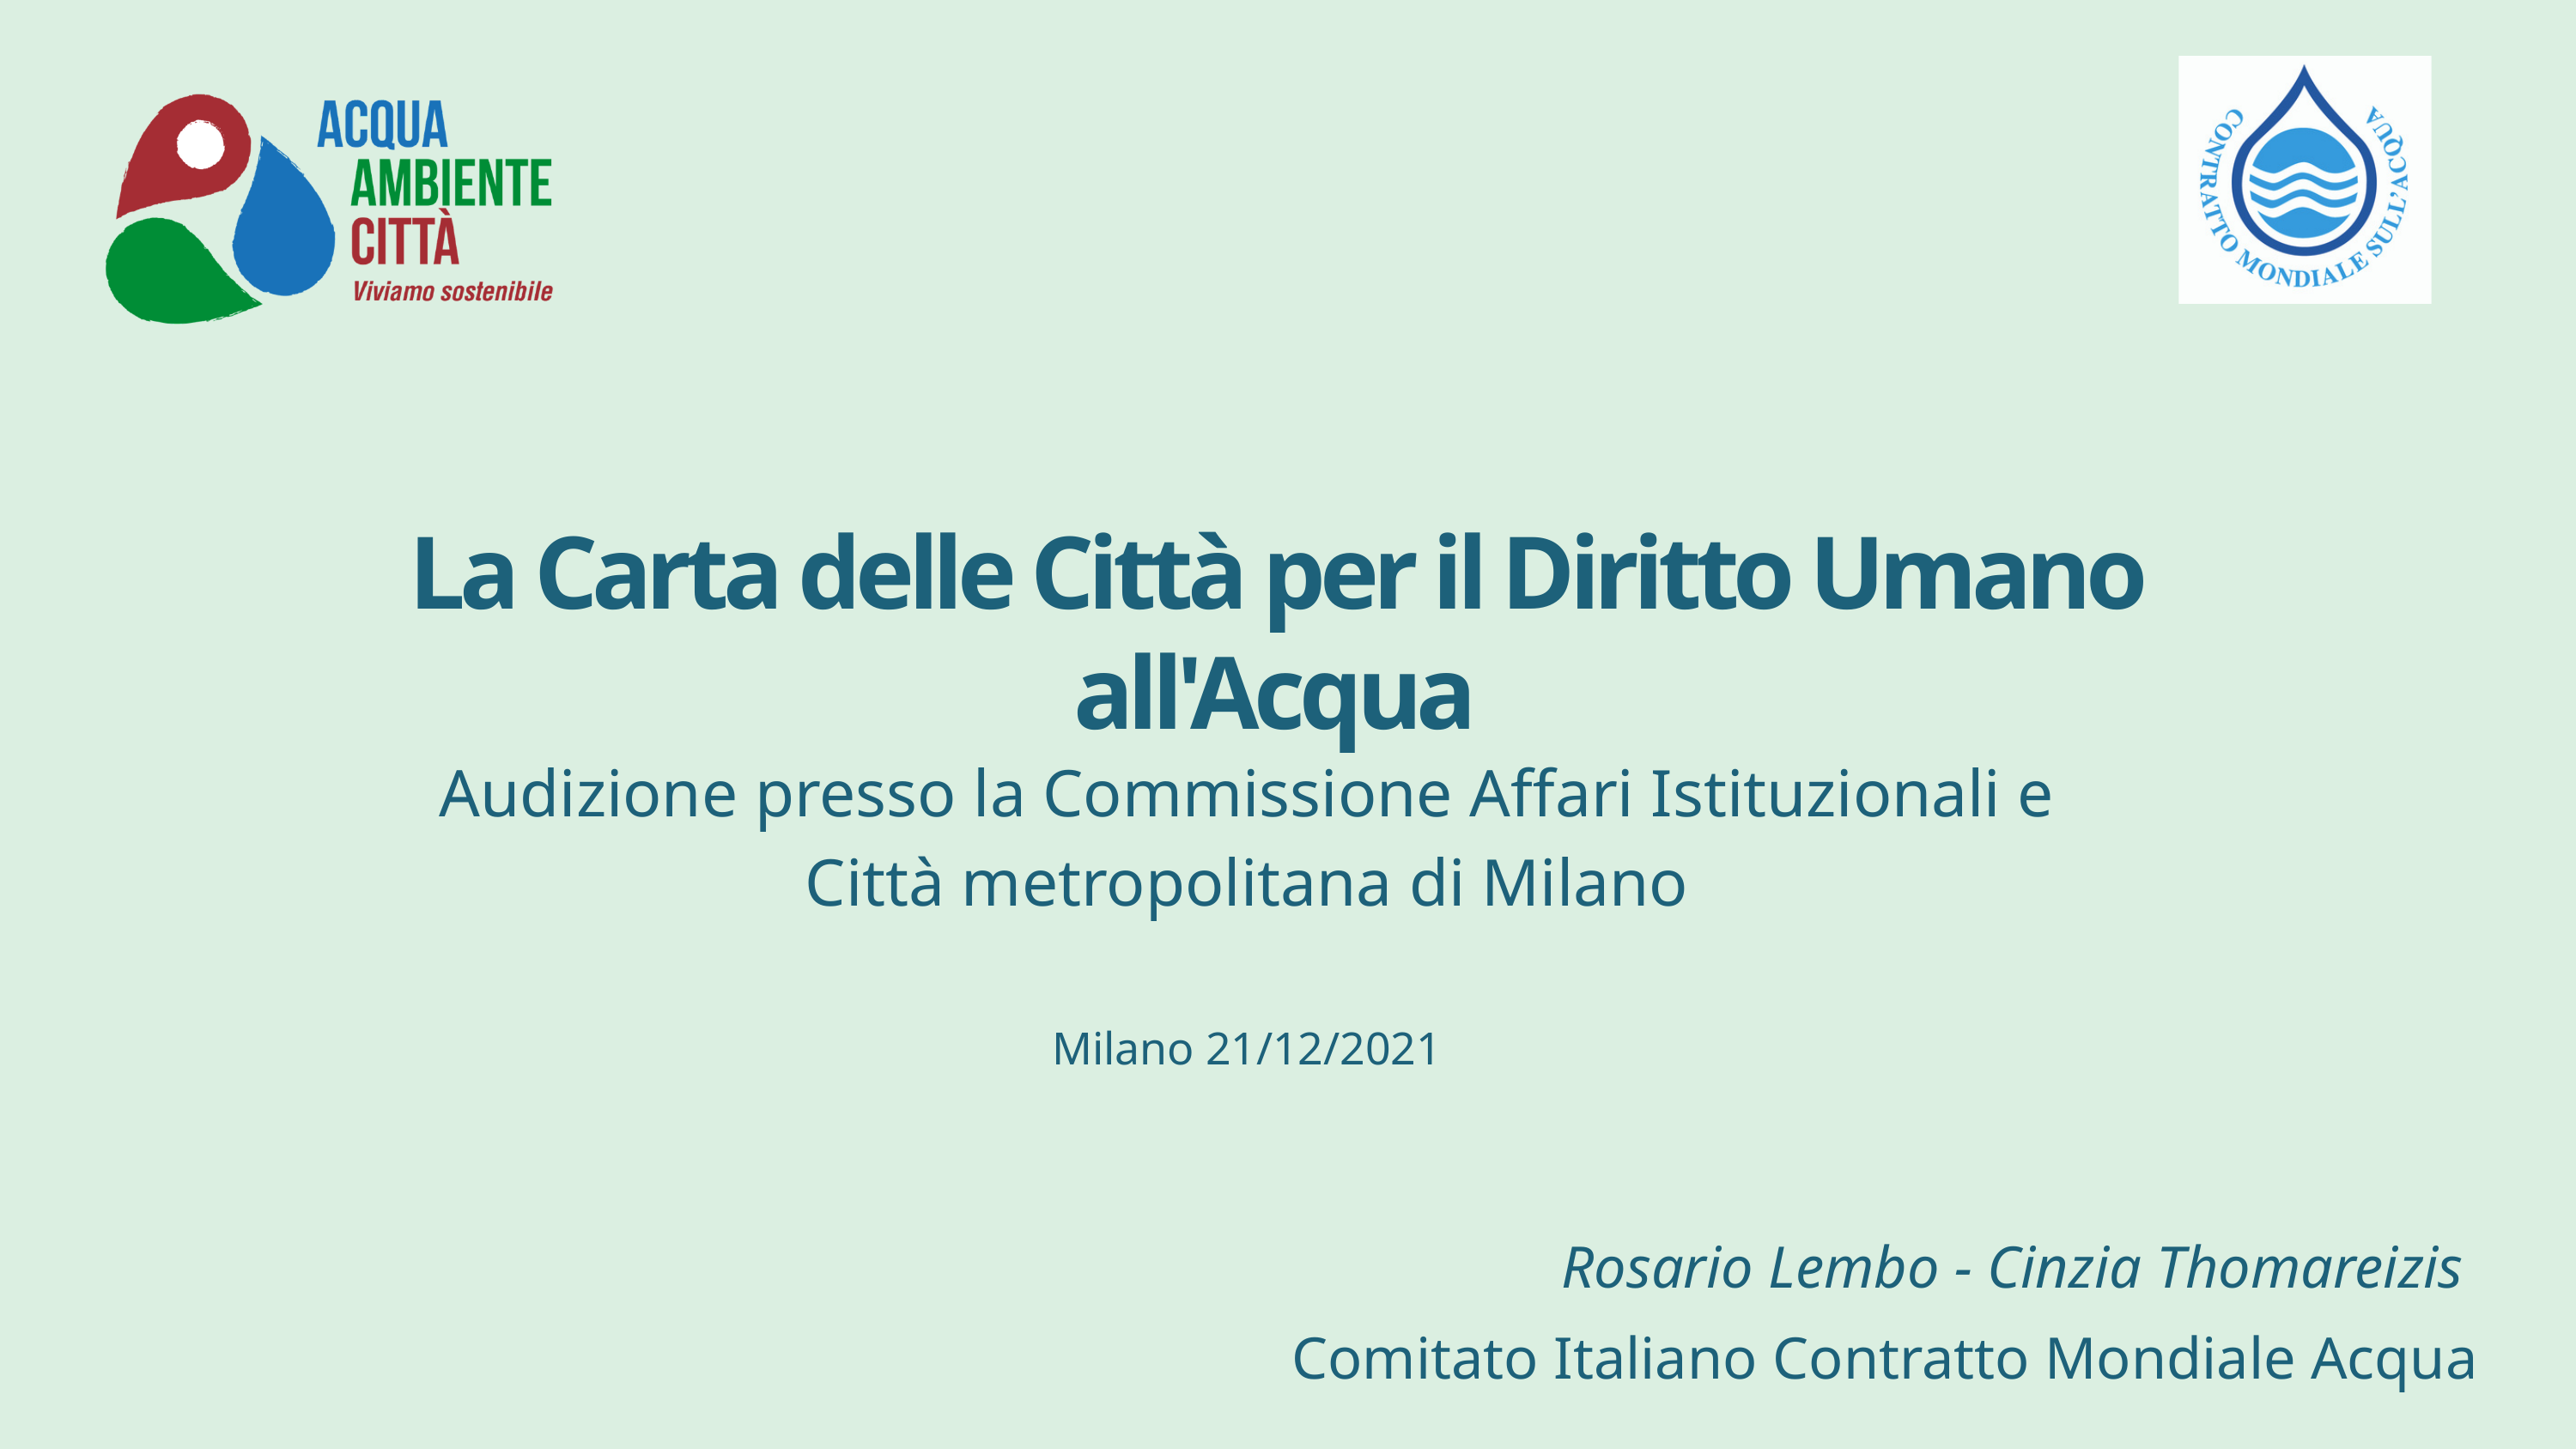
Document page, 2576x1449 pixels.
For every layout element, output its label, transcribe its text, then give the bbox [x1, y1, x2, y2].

text_box Audizione presso la Commissione Affari Istituzionali e Città metropolitana di Milano Milano 21/12/2021 [418, 740, 2076, 1075]
picture [2178, 55, 2432, 304]
picture [82, 68, 575, 350]
text_box La Carta delle Città per il Diritto Umano all'Acqua [328, 509, 2222, 750]
text_box Rosario Lembo - Cinzia Thomareizis Comitato Italiano Contratto Mondiale Acqua [405, 1208, 2480, 1391]
